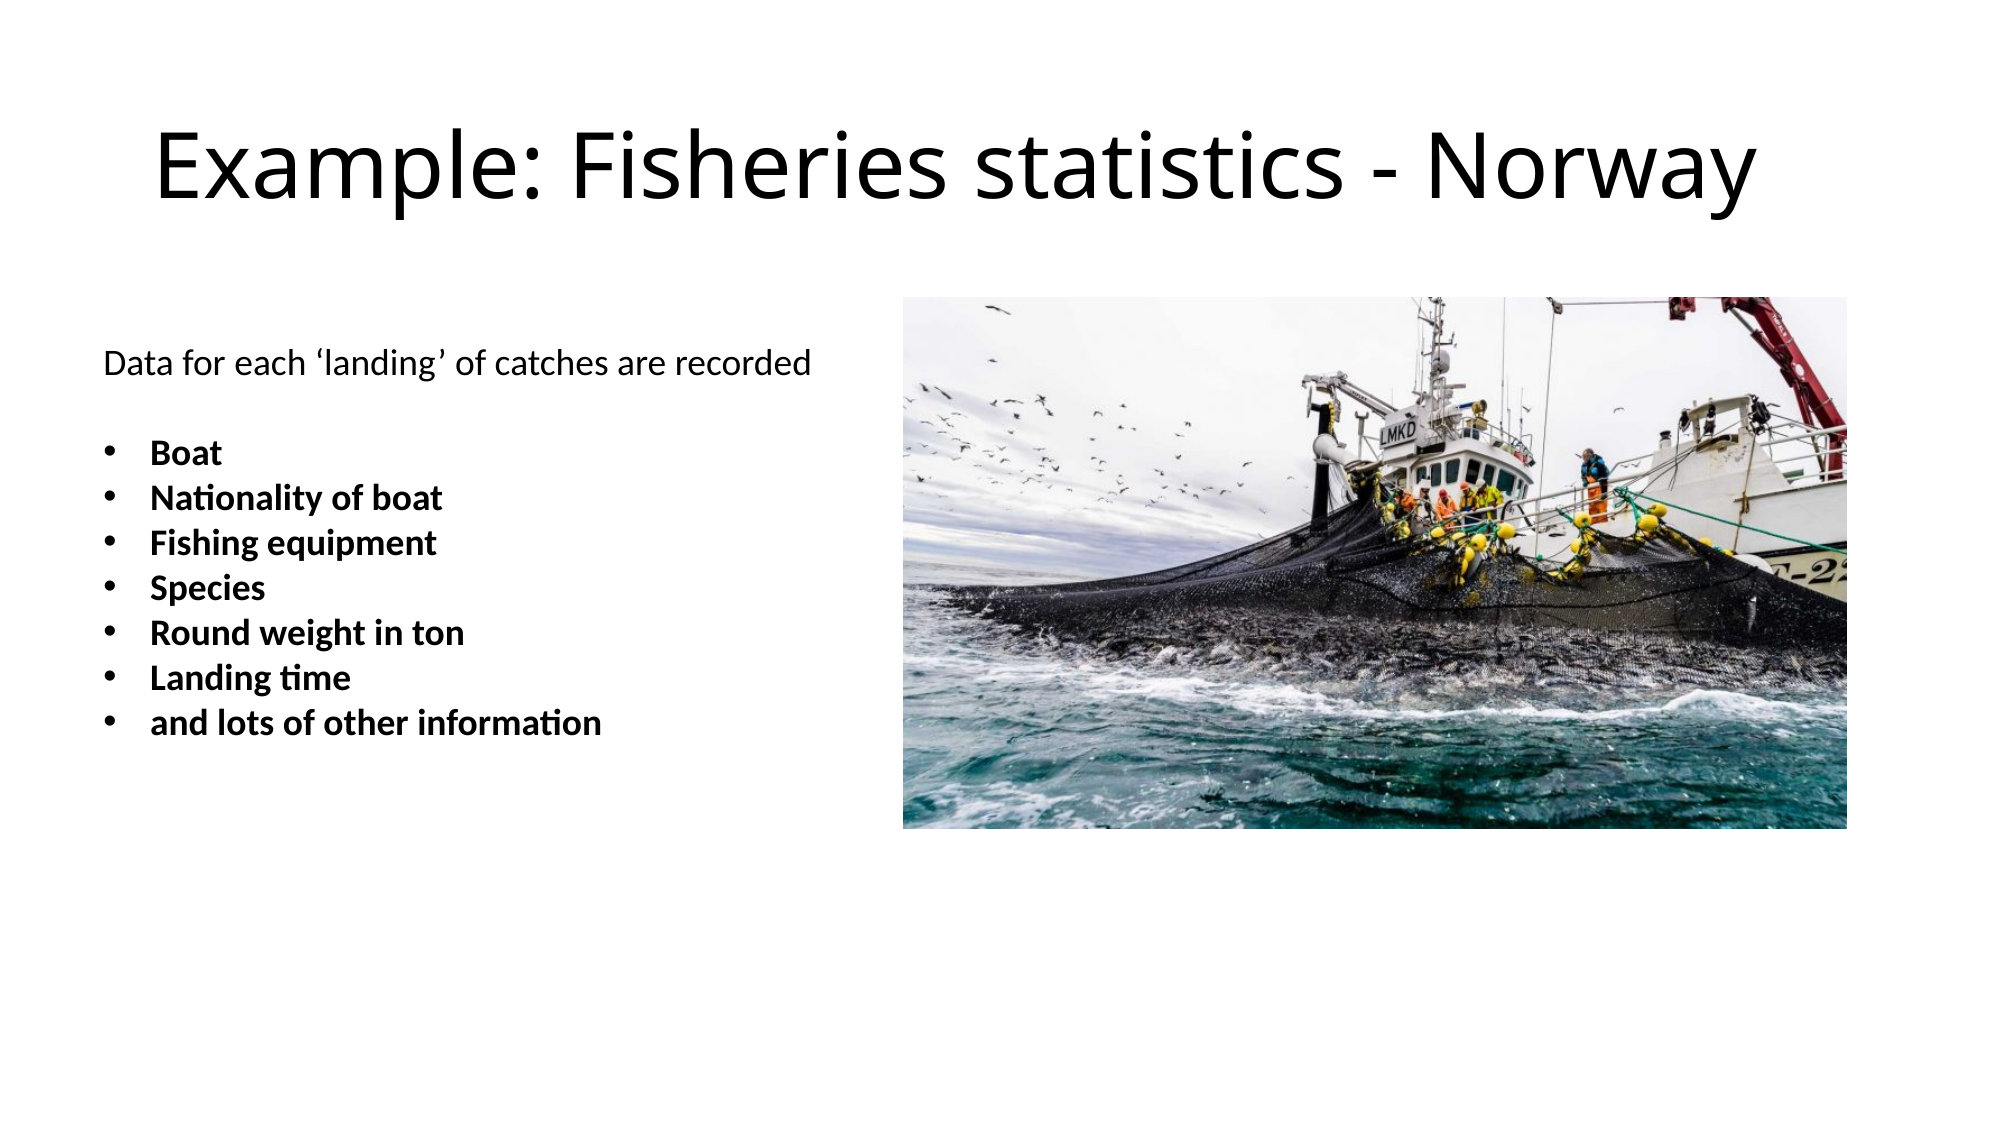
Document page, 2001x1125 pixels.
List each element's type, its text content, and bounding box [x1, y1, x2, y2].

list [903, 298, 1847, 829]
title Example: Fisheries statistics - Norway [137, 59, 1863, 278]
text_box Data for each ‘landing’ of catches are recorded Boat Nationality of boat Fishing equipment Species Round weight in ton Landing time and lots of other information [88, 330, 879, 796]
